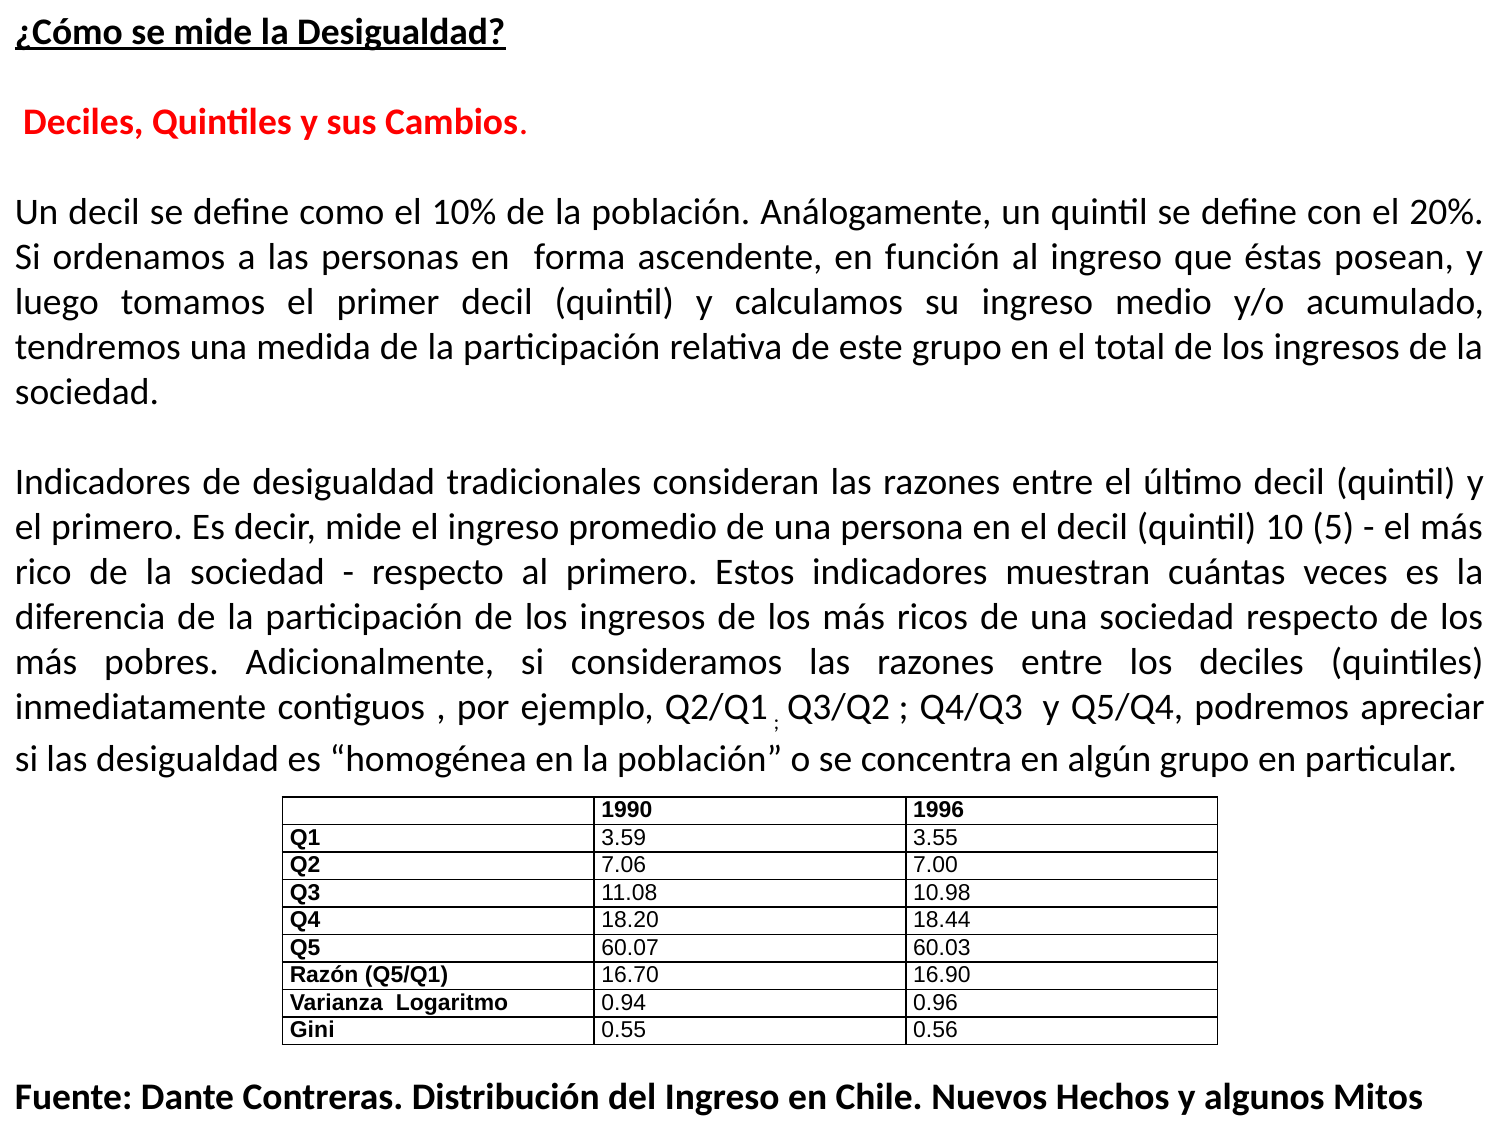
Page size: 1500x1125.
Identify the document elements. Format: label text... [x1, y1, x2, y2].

table_cell 10.98 [907, 880, 1217, 906]
table_cell 7.06 [595, 853, 905, 879]
table_cell 60.07 [595, 935, 905, 961]
table_cell 11.08 [595, 880, 905, 906]
table_cell 16.70 [595, 963, 905, 989]
table_cell Q3 [283, 880, 593, 906]
table_cell 7.00 [907, 853, 1217, 879]
table_cell 3.59 [595, 825, 905, 851]
table_cell 3.55 [907, 825, 1217, 851]
table_header 1990 [595, 798, 905, 824]
table_cell Gini [283, 1018, 593, 1044]
table_cell Razón (Q5/Q1) [283, 963, 593, 989]
table_cell 60.03 [907, 935, 1217, 961]
text_box Fuente: Dante Contreras. Distribución del Ingreso en Chile. Nuevos Hechos y algunos Mitos [0, 1064, 1500, 1125]
table_cell 0.94 [595, 990, 905, 1016]
table_cell 18.44 [907, 908, 1217, 934]
table_cell 18.20 [595, 908, 905, 934]
table_cell 0.56 [907, 1018, 1217, 1044]
table_cell 16.90 [907, 963, 1217, 989]
table_header [283, 798, 593, 824]
text_box ¿Cómo se mide la Desigualdad? Deciles, Quintiles y sus Cambios. Un decil se define como el 10% de la población. Análogamente, un quintil se define con el 20%. Si ordenamos a las personas en forma ascendente, en función al ingreso que éstas posean, y luego tomamos el primer decil (quintil) y calculamos su ingreso medio y/o acumulado, tendremos una medida de la participación relativa de este grupo en el total de los ingresos de la sociedad. Indicadores de desigualdad tradicionales consideran las razones entre el último decil (quintil) y el primero. Es decir, mide el ingreso promedio de una persona en el decil (quintil) 10 (5) - el más rico de la sociedad - respecto al primero. Estos indicadores muestran cuántas veces es la diferencia de la participación de los ingresos de los más ricos de una sociedad respecto de los más pobres. Adicionalmente, si consideramos las razones entre los deciles (quintiles) inmediatamente contiguos , por ejemplo, Q2/Q1 ; Q3/Q2 ; Q4/Q3 y Q5/Q4, podremos apreciar si las desigualdad es “homogénea en la población” o se concentra en algún grupo en particular. [0, 0, 1500, 876]
table_cell 0.55 [595, 1018, 905, 1044]
table_cell Q4 [283, 908, 593, 934]
table_cell Q5 [283, 935, 593, 961]
table_cell 0.96 [907, 990, 1217, 1016]
table_cell Q2 [283, 853, 593, 879]
table_cell Varianza Logaritmo [283, 990, 593, 1016]
table_header 1996 [907, 798, 1217, 824]
table_cell Q1 [283, 825, 593, 851]
